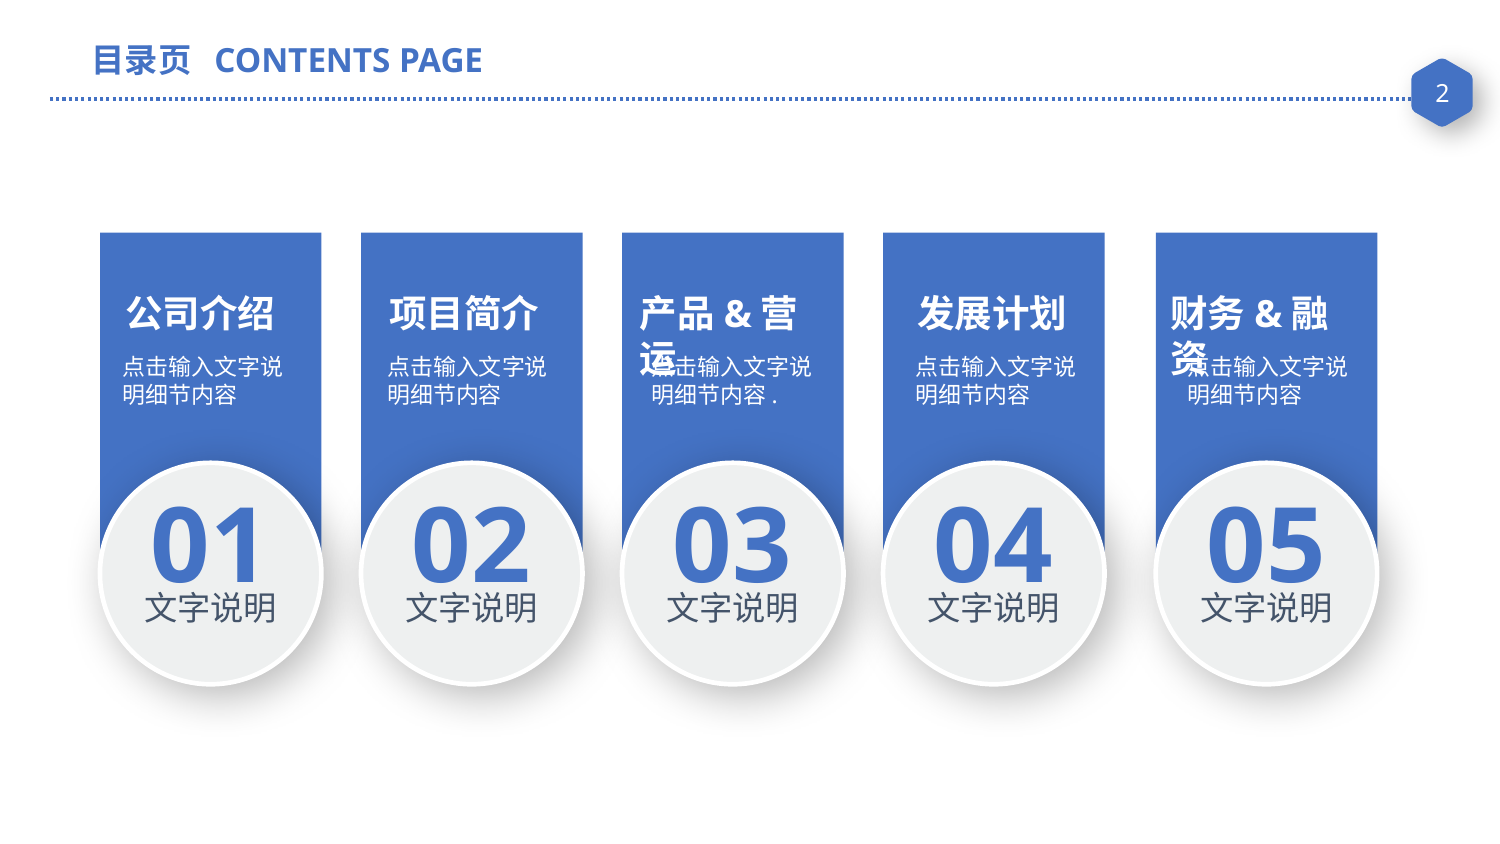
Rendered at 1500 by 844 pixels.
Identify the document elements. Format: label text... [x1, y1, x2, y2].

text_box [1155, 232, 1384, 685]
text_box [361, 232, 599, 685]
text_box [883, 232, 1127, 685]
text_box 目录页 CONTENTS PAGE [53, 22, 551, 95]
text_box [99, 232, 335, 685]
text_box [621, 232, 849, 685]
